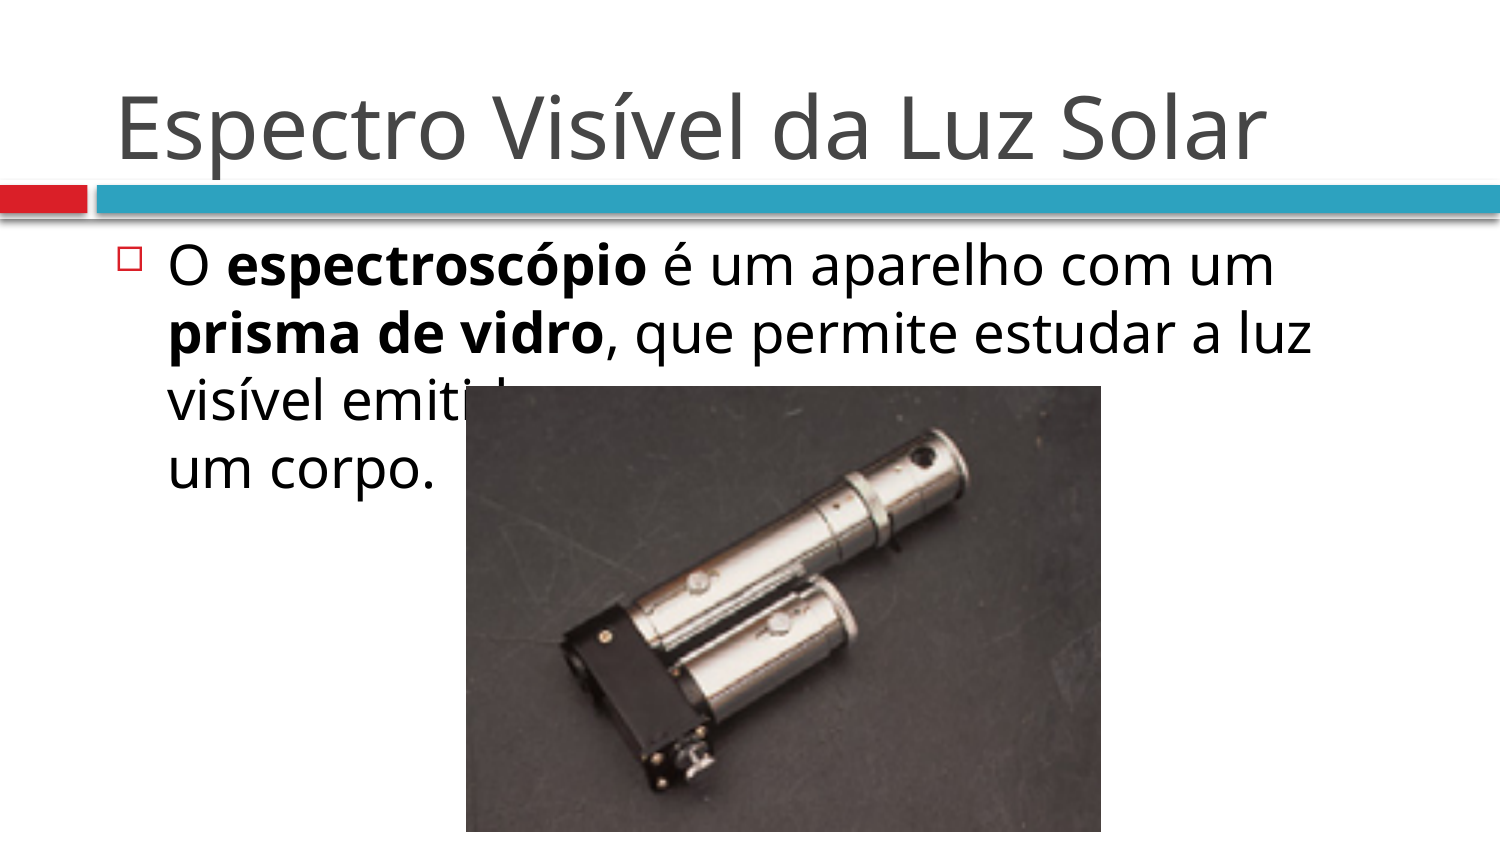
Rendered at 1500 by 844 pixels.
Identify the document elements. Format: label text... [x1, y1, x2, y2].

picture [466, 386, 1101, 833]
title Espectro Visível da Luz Solar [99, 19, 1438, 185]
list O espectroscópio é um aparelho com um prisma de vidro, que permite estudar a luz visível emitida por um corpo. [99, 221, 1436, 759]
